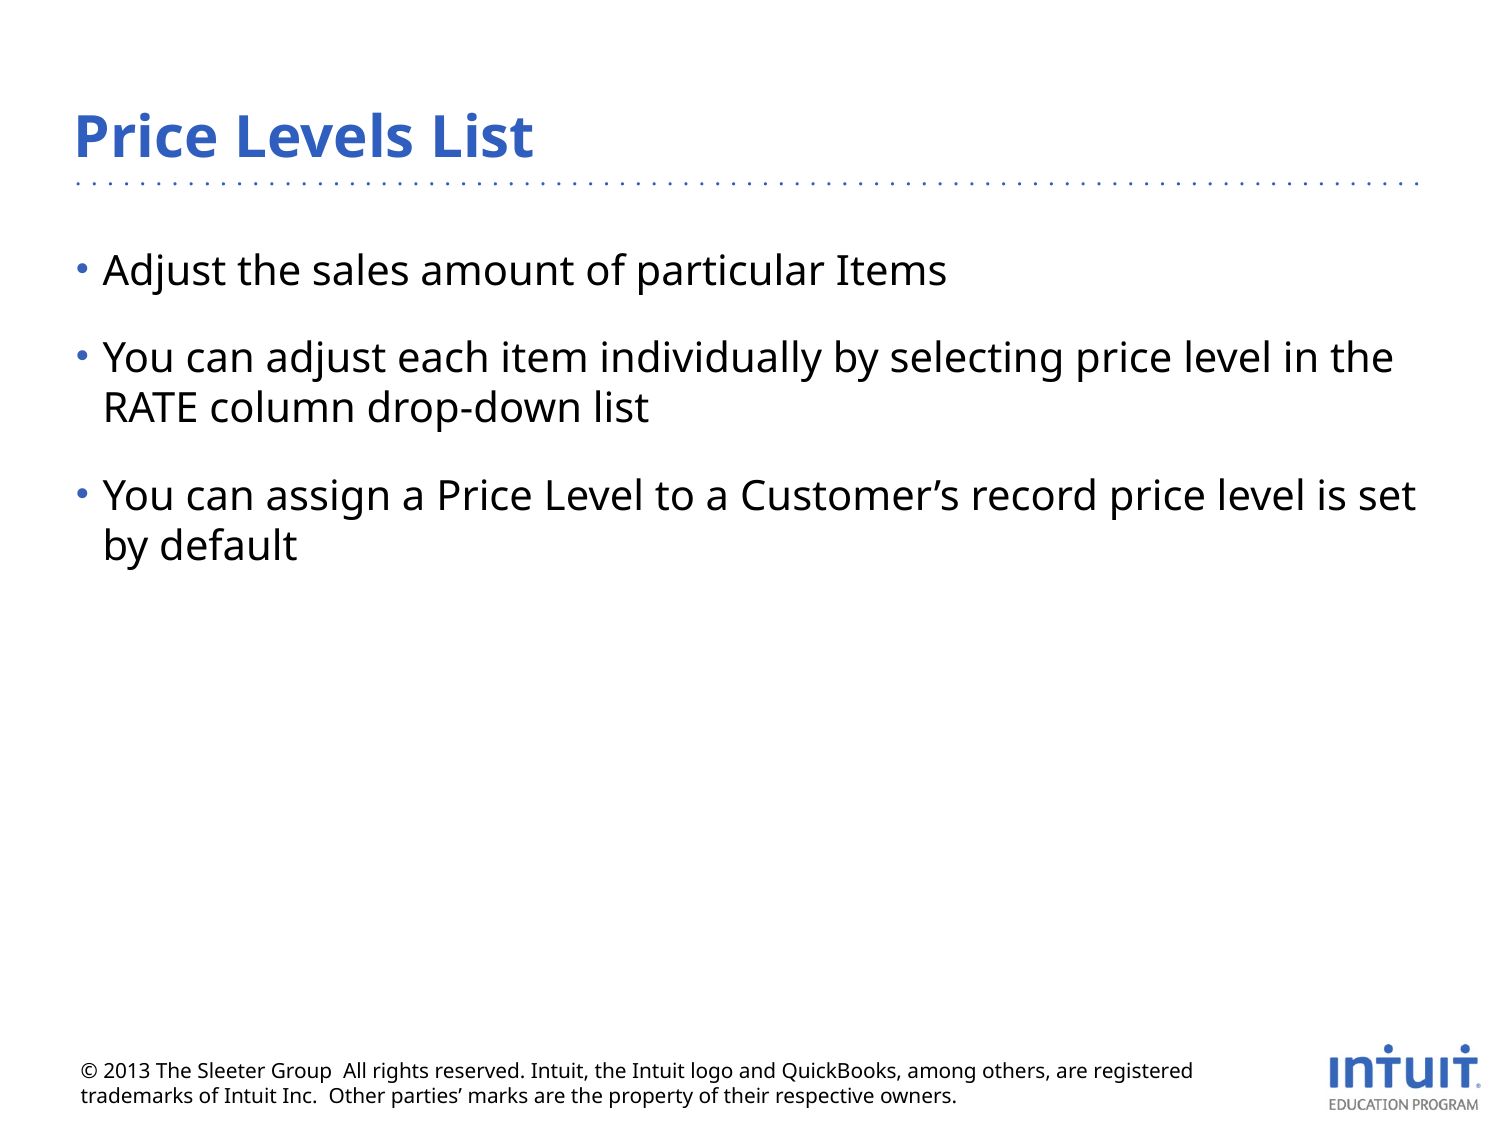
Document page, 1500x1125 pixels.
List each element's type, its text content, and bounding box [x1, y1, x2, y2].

list Adjust the sales amount of particular Items You can adjust each item individually by selecting price level in the RATE column drop-down list You can assign a Price Level to a Customer’s record price level is set by default [75, 235, 1424, 1012]
title Price Levels List [73, 62, 1424, 169]
picture [1325, 1039, 1485, 1116]
